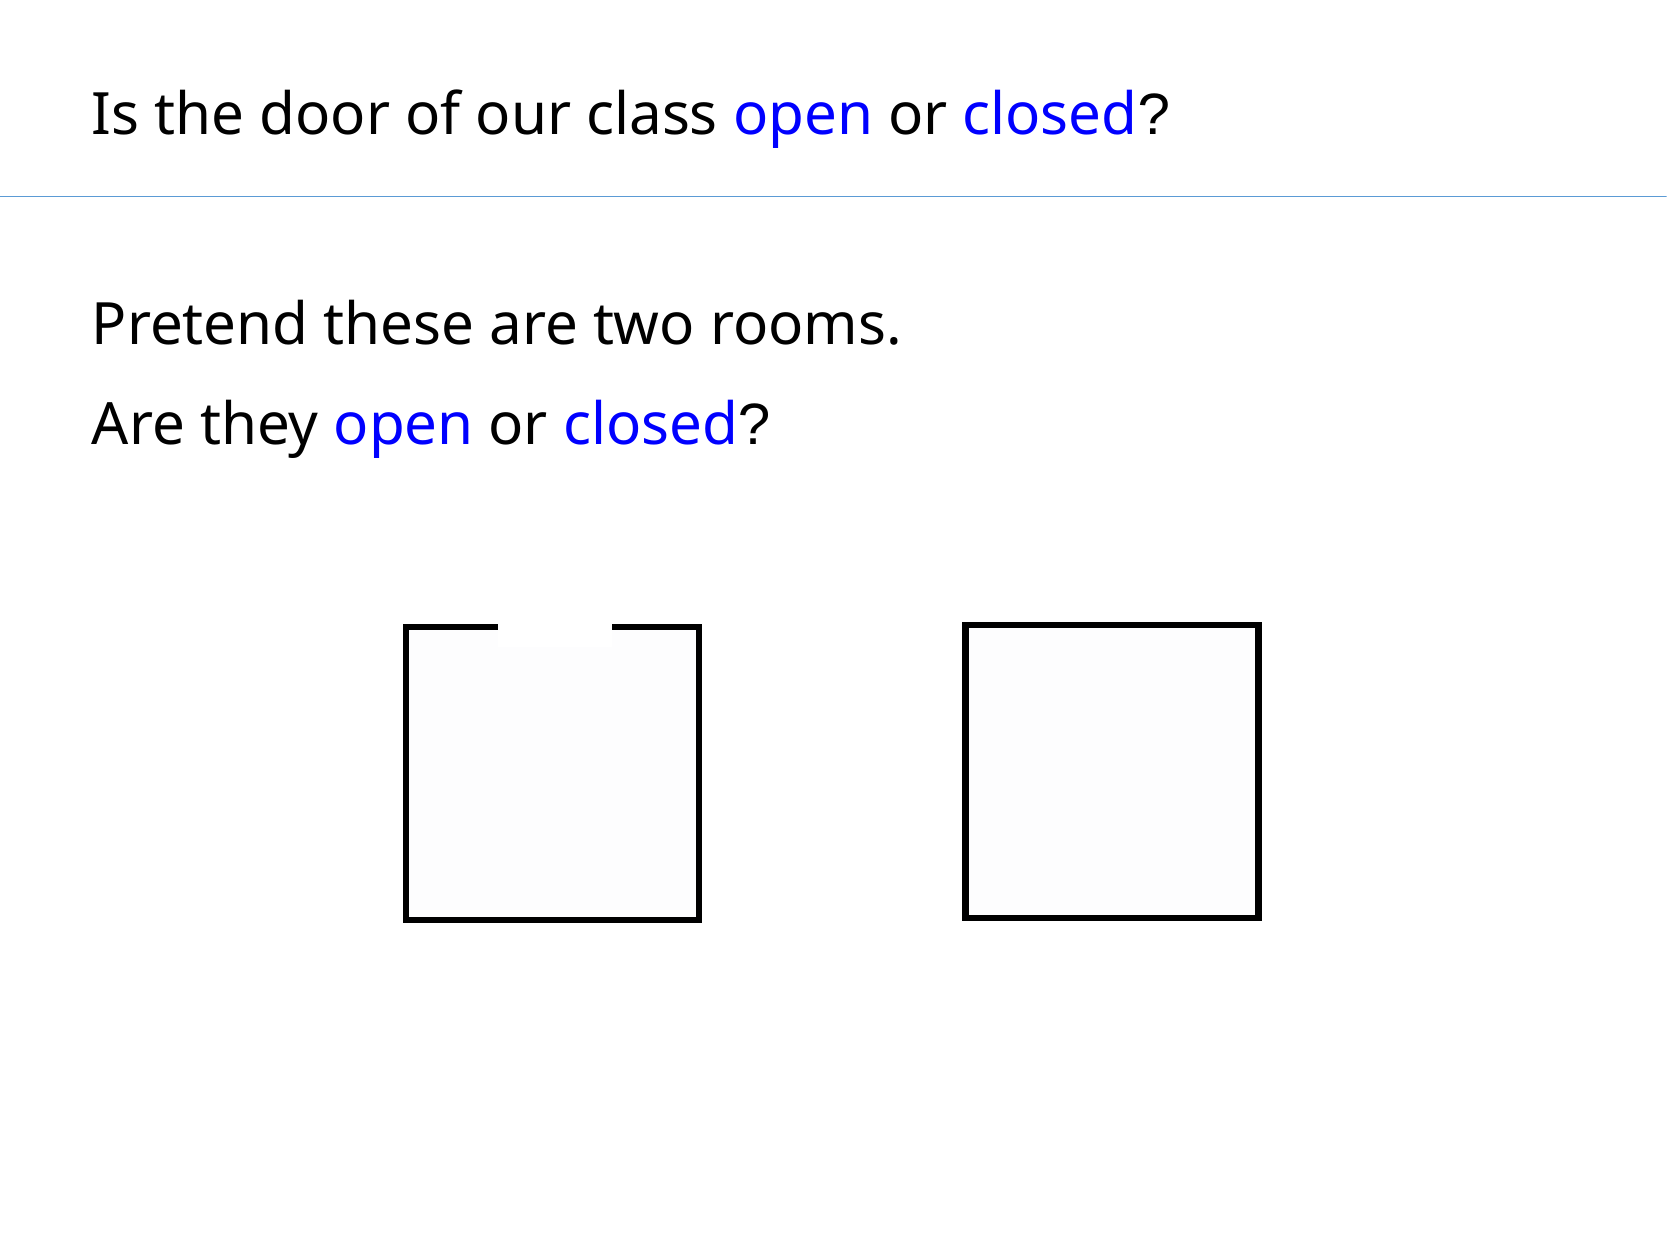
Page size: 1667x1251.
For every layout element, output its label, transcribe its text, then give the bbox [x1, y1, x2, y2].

text_box Is the door of our class open or closed? [77, 68, 1472, 154]
text_box [964, 624, 1259, 919]
text_box Pretend these are two rooms. Are they open or closed? [77, 268, 1472, 464]
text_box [405, 624, 700, 921]
